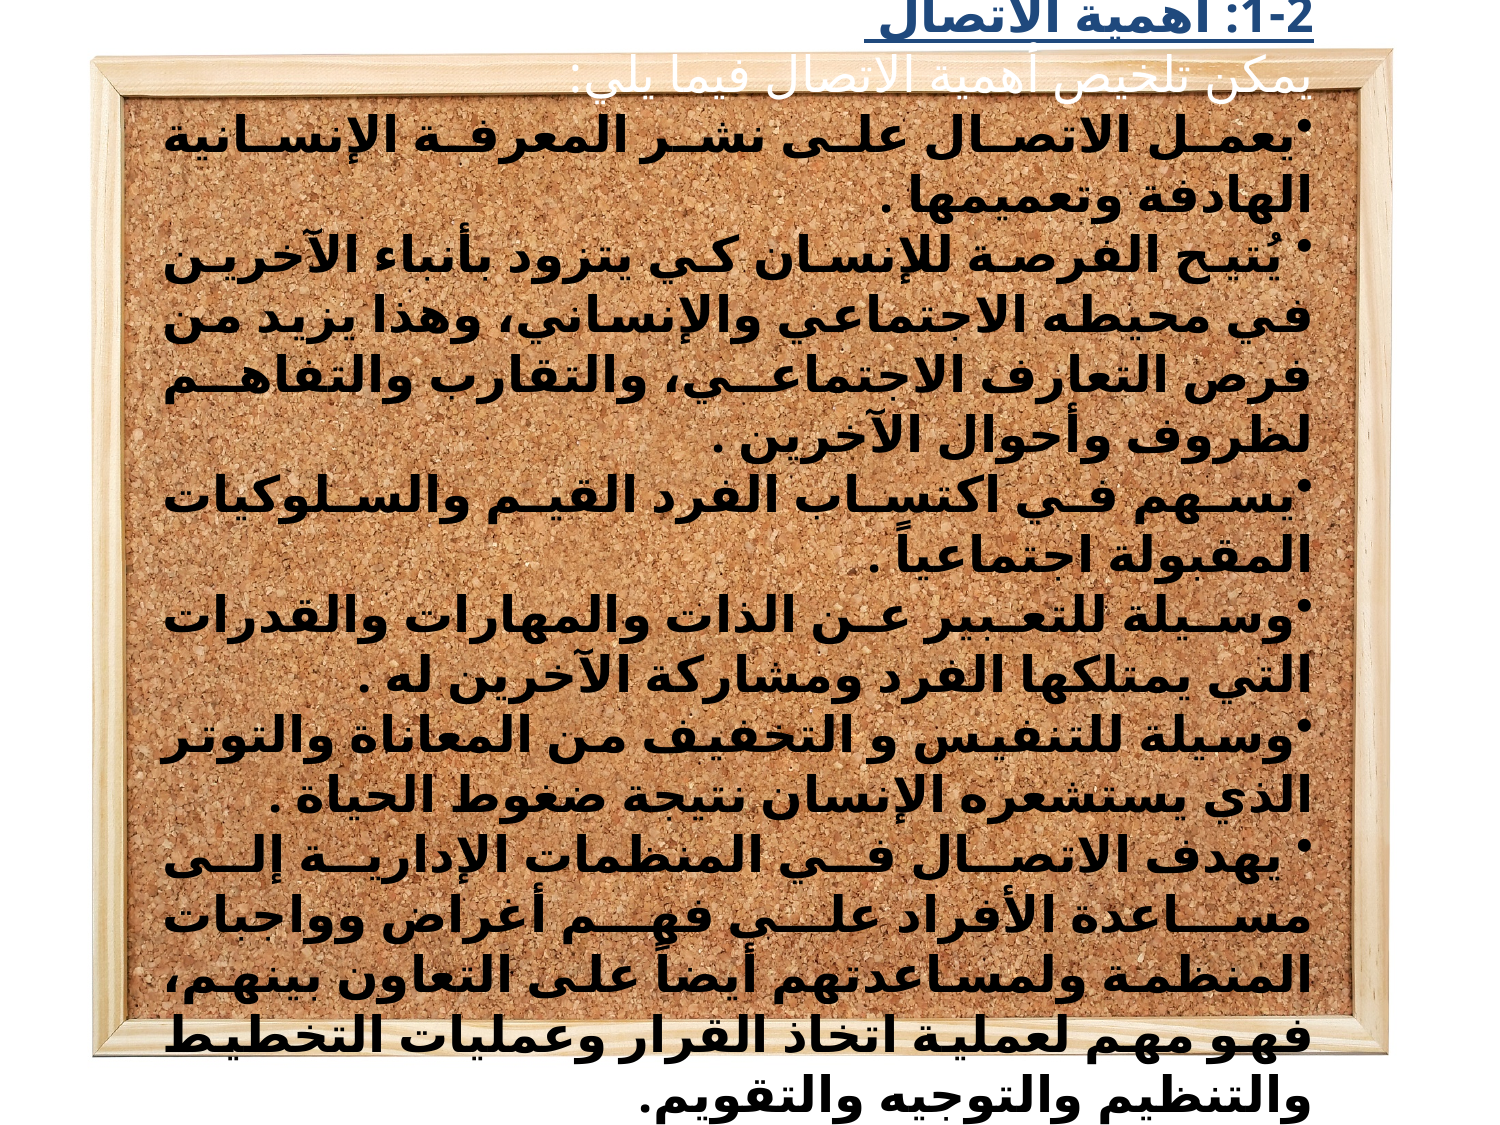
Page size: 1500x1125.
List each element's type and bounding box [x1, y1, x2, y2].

text_box [147, 1121, 1329, 1125]
picture [0, 0, 1500, 1114]
